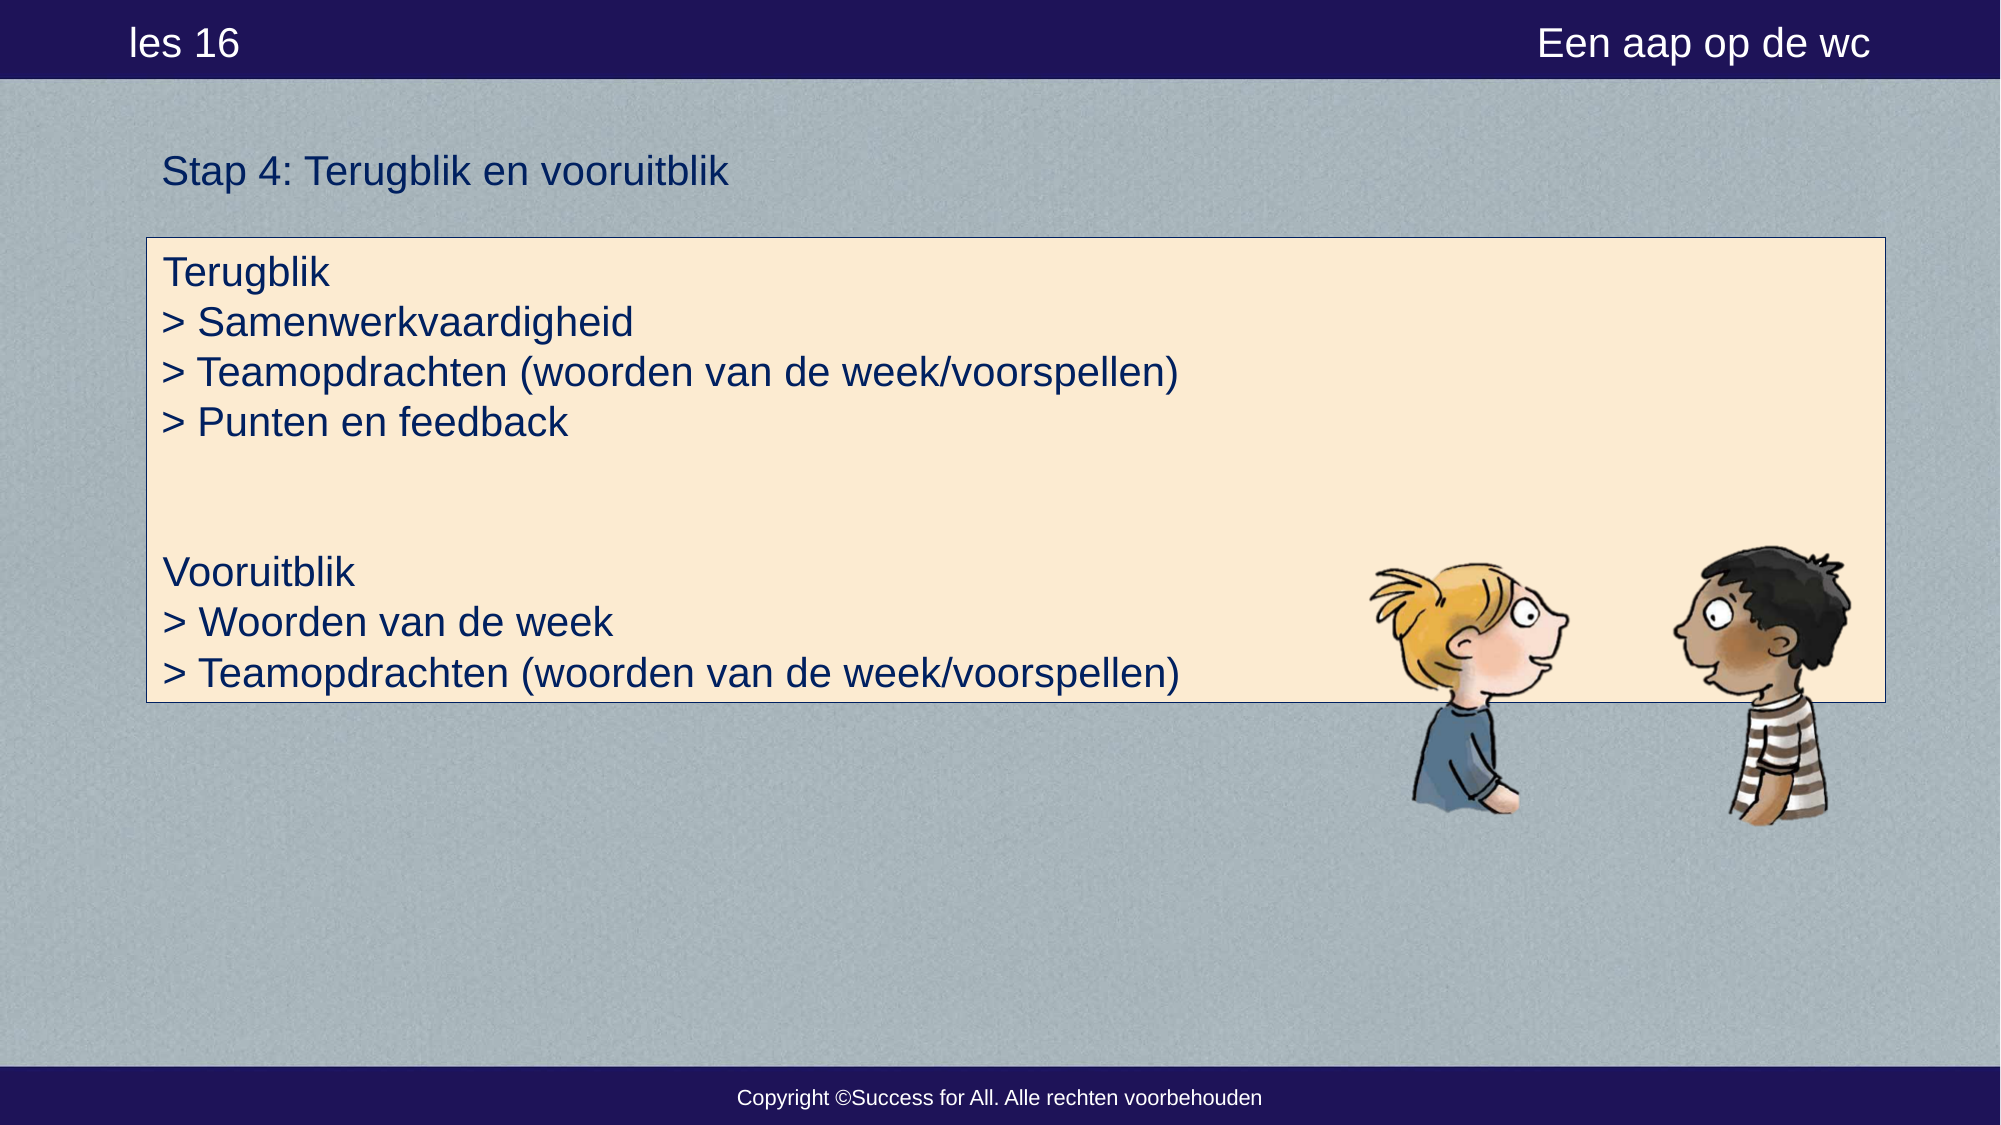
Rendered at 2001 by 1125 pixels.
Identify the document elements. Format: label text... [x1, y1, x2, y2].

text_box Een aap op de wc [999, 8, 1886, 73]
text_box Copyright ©Success for All. Alle rechten voorbehouden [0, 1076, 2000, 1125]
text_box les 16 [114, 8, 354, 73]
text_box Stap 4: Terugblik en vooruitblik [146, 136, 939, 201]
picture [0, 0, 2001, 1125]
text_box Terugblik > Samenwerkvaardigheid > Teamopdrachten (woorden van de week/voorspellen) > Punten en feedback Vooruitblik > Woorden van de week > Teamopdrachten (woorden van de week/voorspellen) [146, 237, 1886, 703]
